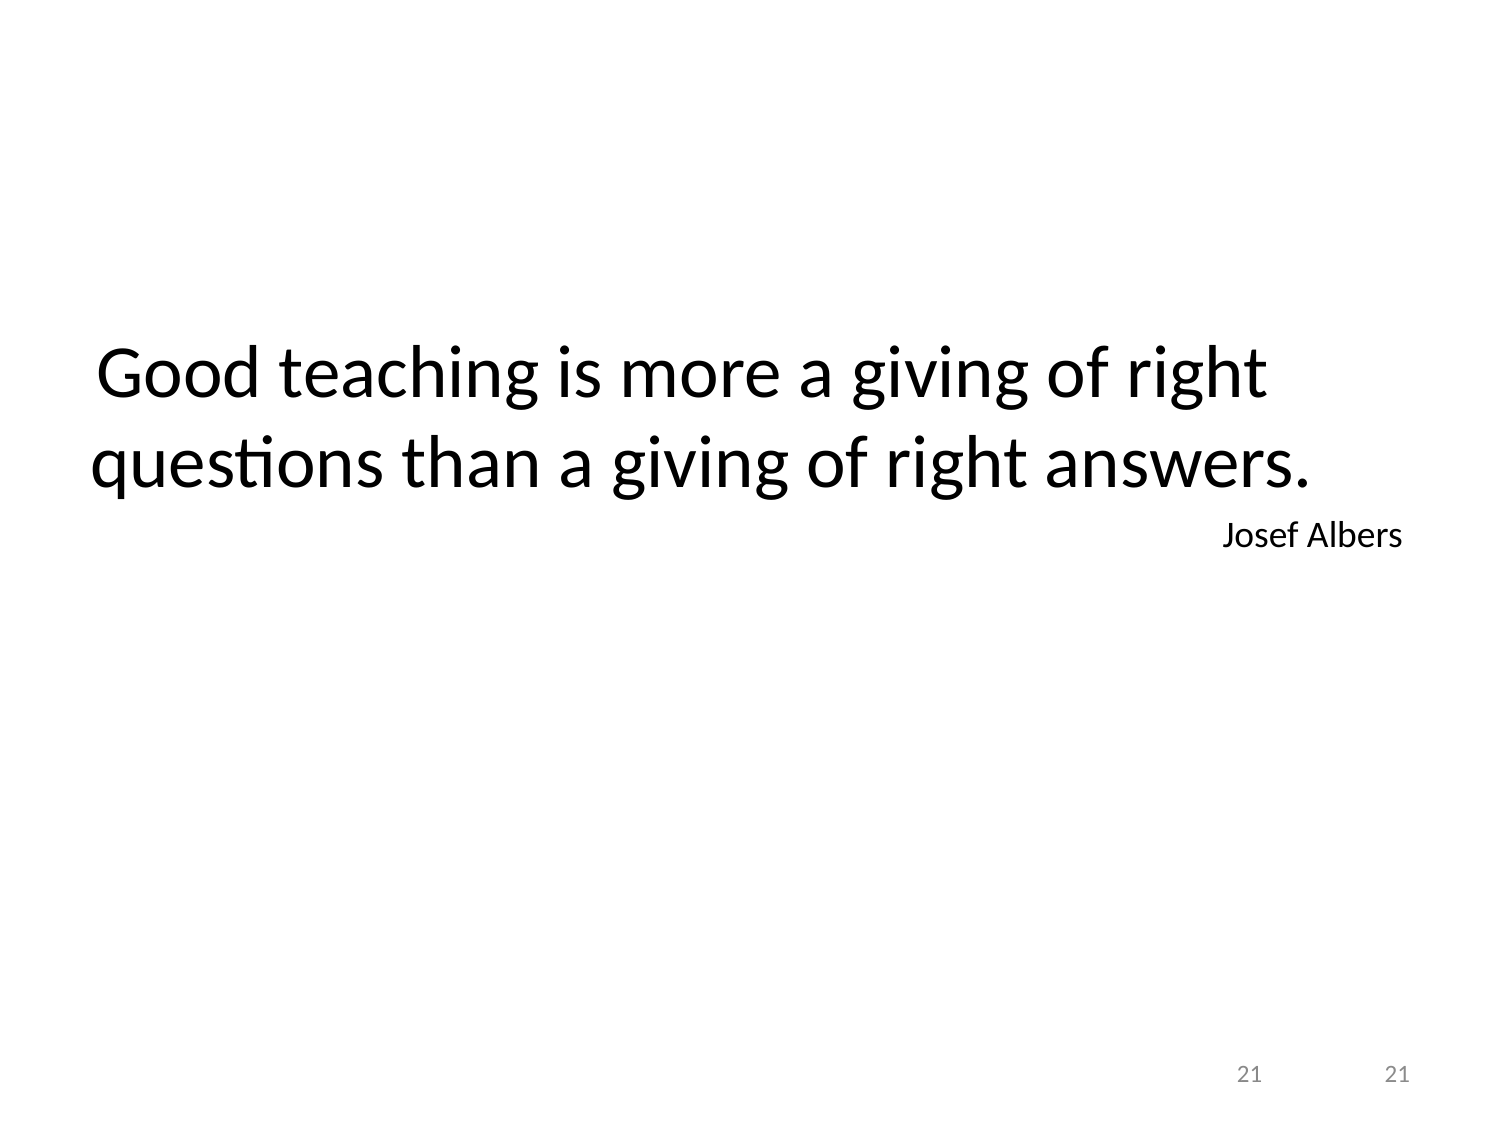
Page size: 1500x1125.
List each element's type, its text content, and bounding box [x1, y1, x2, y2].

text_box 21 [1227, 1049, 1272, 1096]
list Good teaching is more a giving of right questions than a giving of right answers. Josef Albers [75, 314, 1425, 1125]
